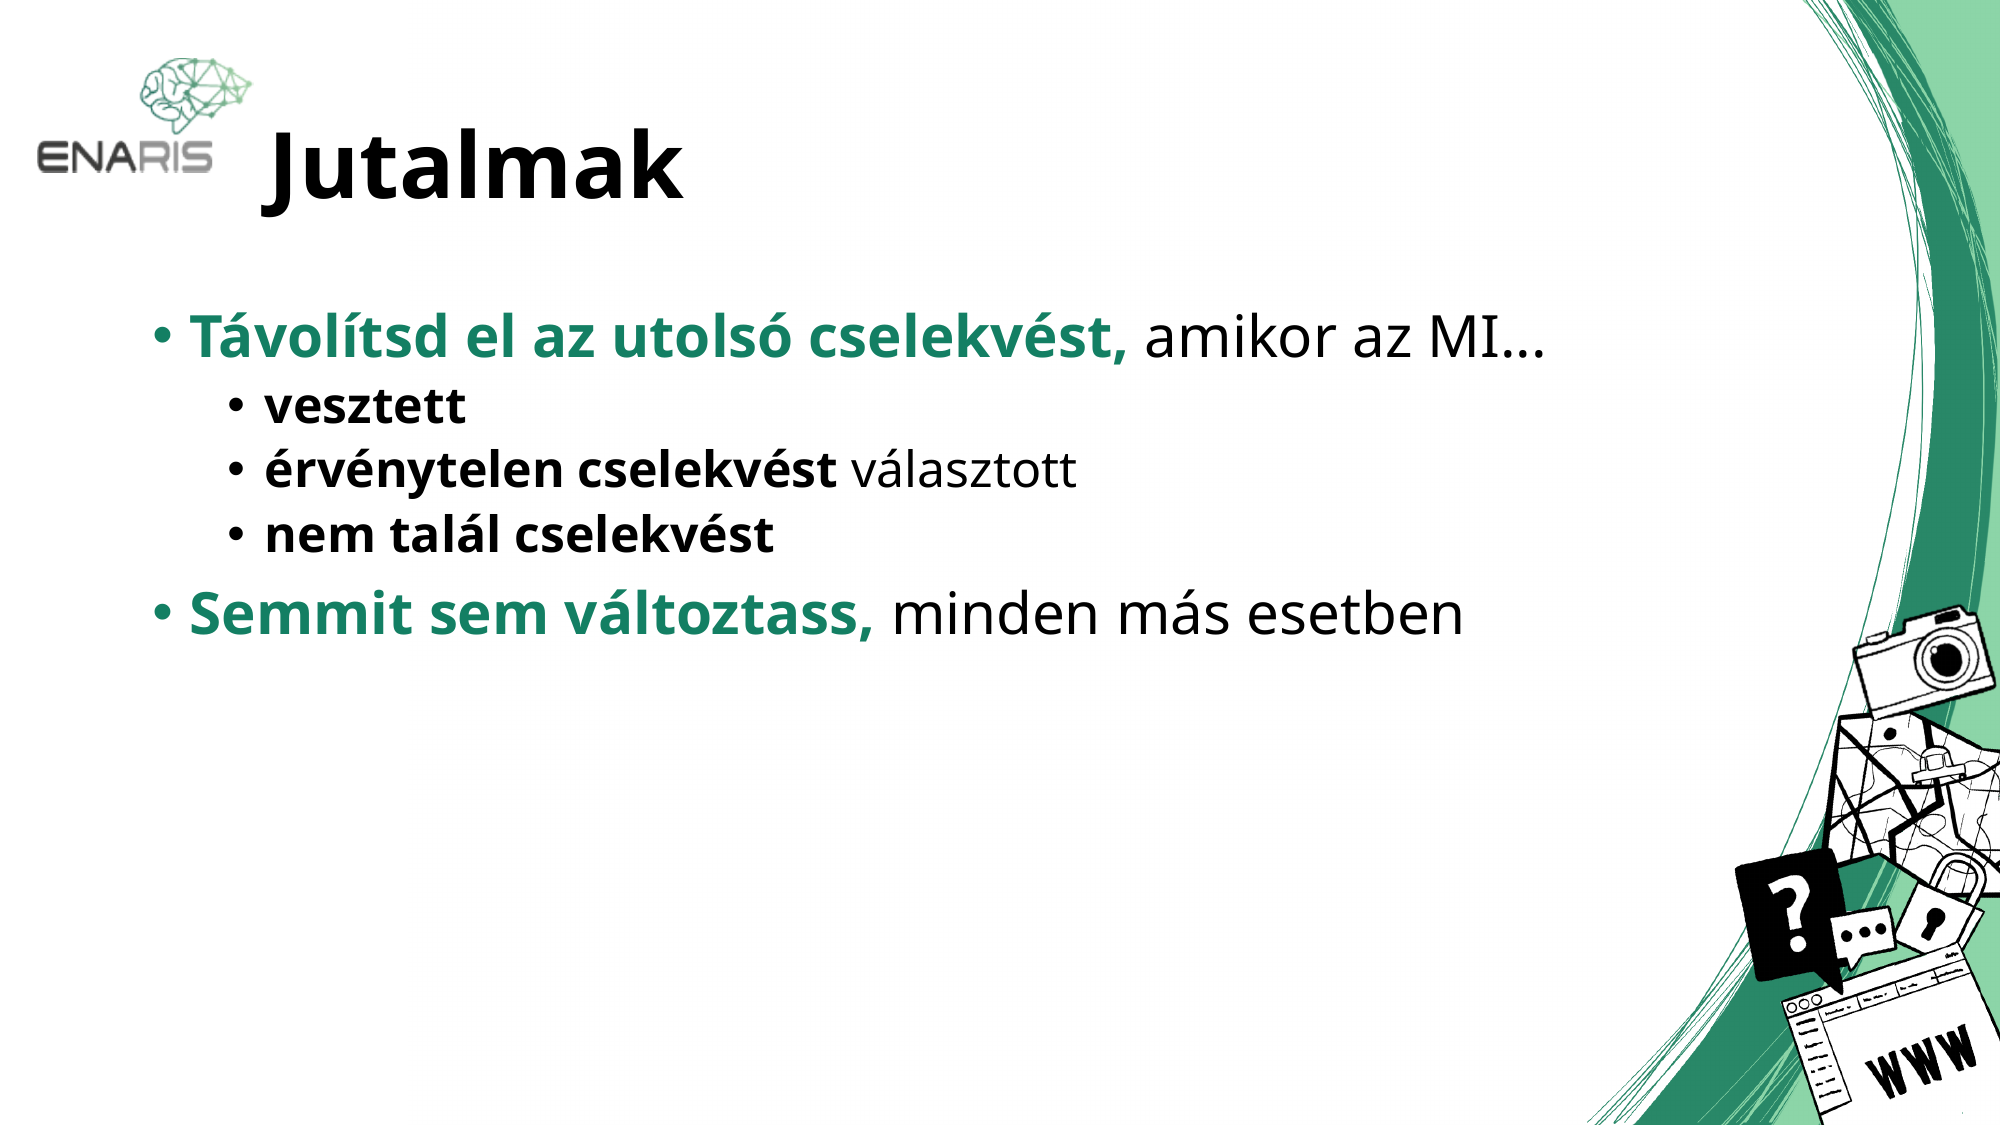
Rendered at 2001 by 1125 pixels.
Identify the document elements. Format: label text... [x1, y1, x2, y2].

list Távolítsd el az utolsó cselekvést, amikor az MI... vesztett érvénytelen cselekvést választott nem talál cselekvést Semmit sem változtass, minden más esetben [137, 299, 1728, 1014]
title Jutalmak [253, 59, 1863, 278]
picture [37, 58, 254, 173]
picture [408, 0, 2000, 1125]
